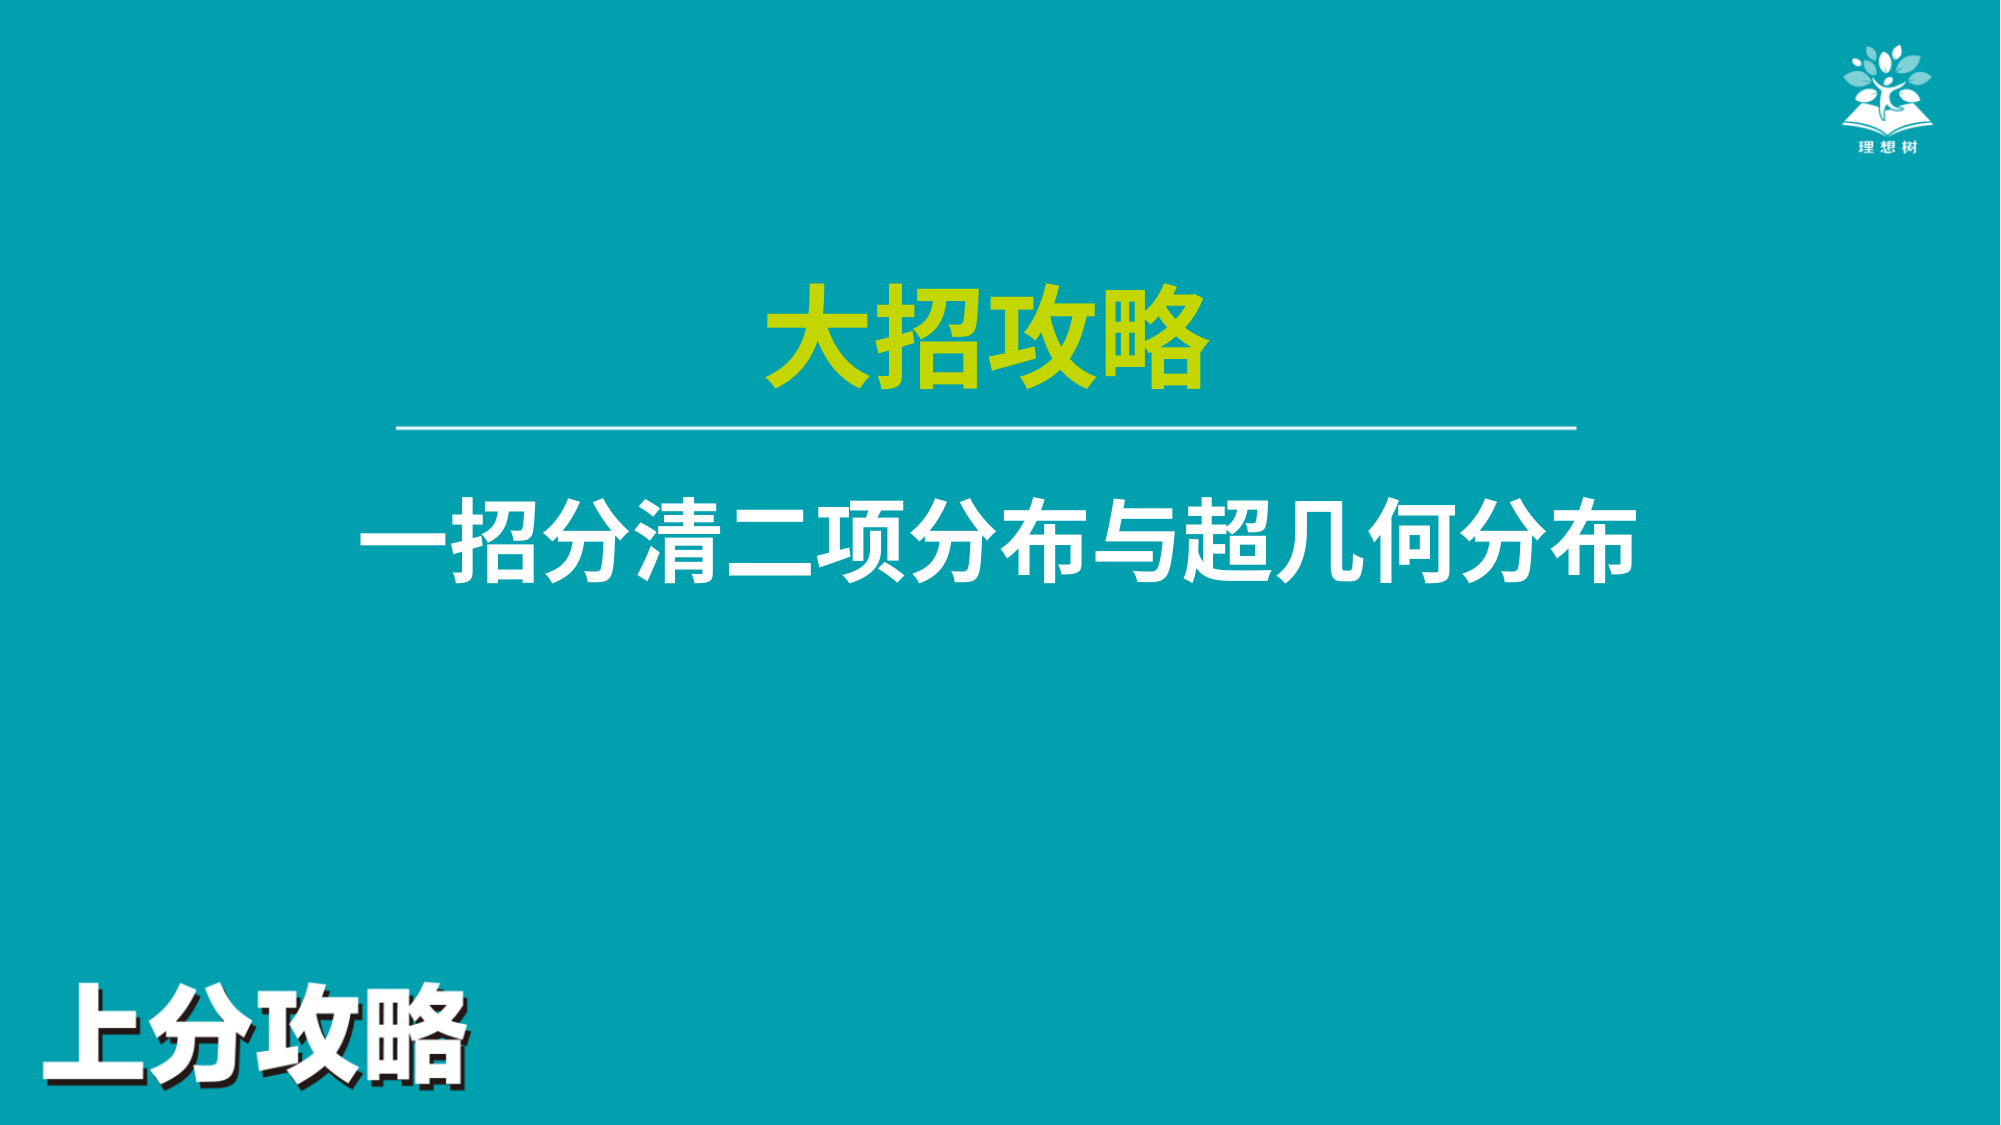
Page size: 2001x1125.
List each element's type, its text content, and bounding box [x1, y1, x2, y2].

text_box 大招攻略 [395, 253, 1577, 413]
text_box 一招分清二项分布与超几何分布 [0, 472, 2000, 603]
picture [0, 603, 2000, 1125]
picture [0, 0, 2000, 472]
